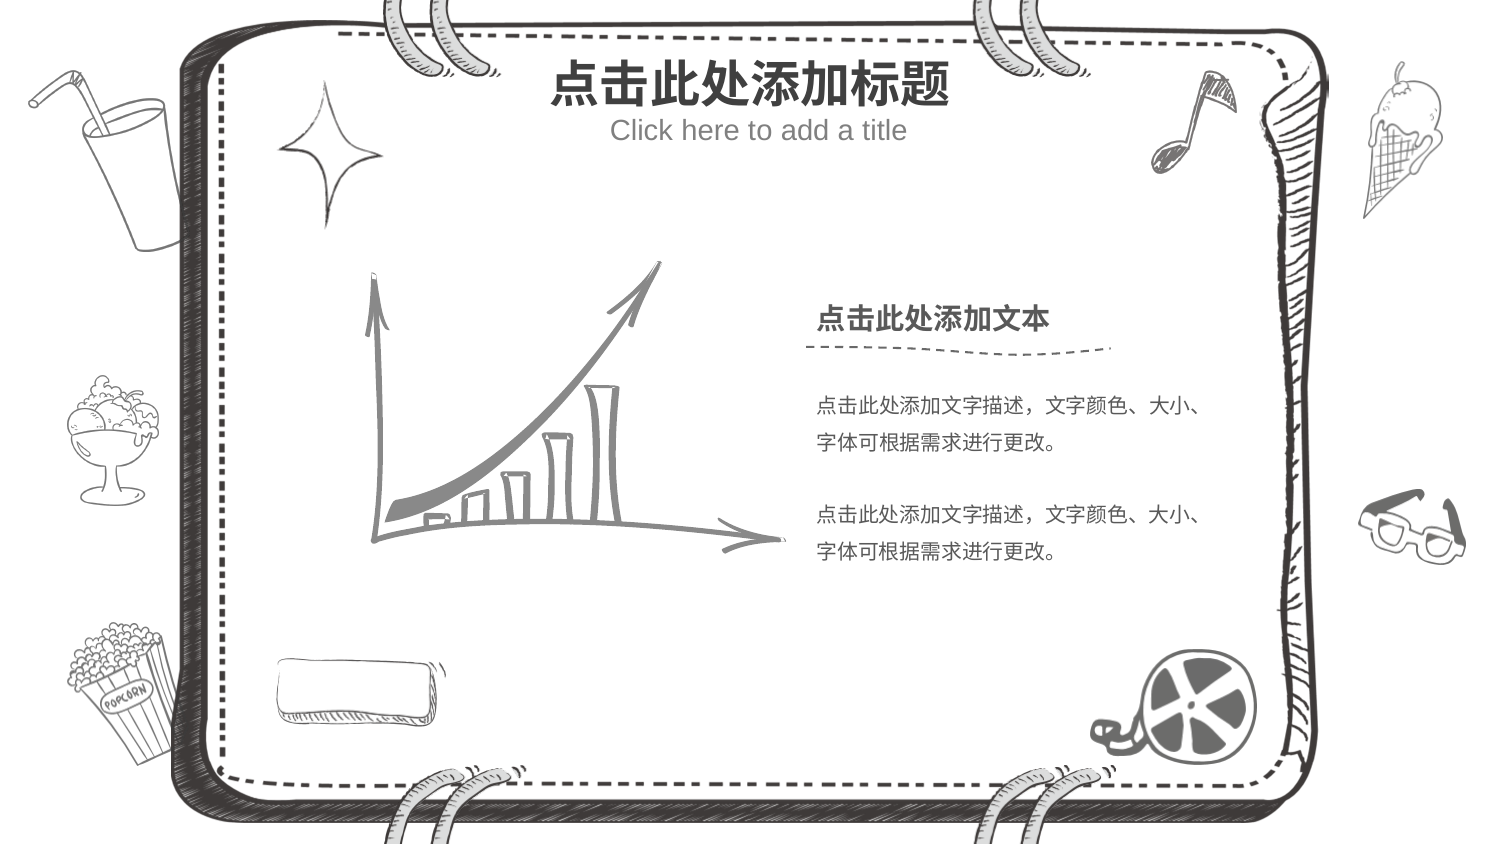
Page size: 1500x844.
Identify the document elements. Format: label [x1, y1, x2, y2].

picture [66, 375, 159, 506]
picture [28, 0, 1329, 844]
picture [1363, 61, 1443, 220]
text_box [370, 509, 788, 573]
text_box [507, 45, 993, 155]
text_box [352, 273, 396, 541]
text_box [403, 239, 644, 541]
picture [1357, 489, 1467, 565]
